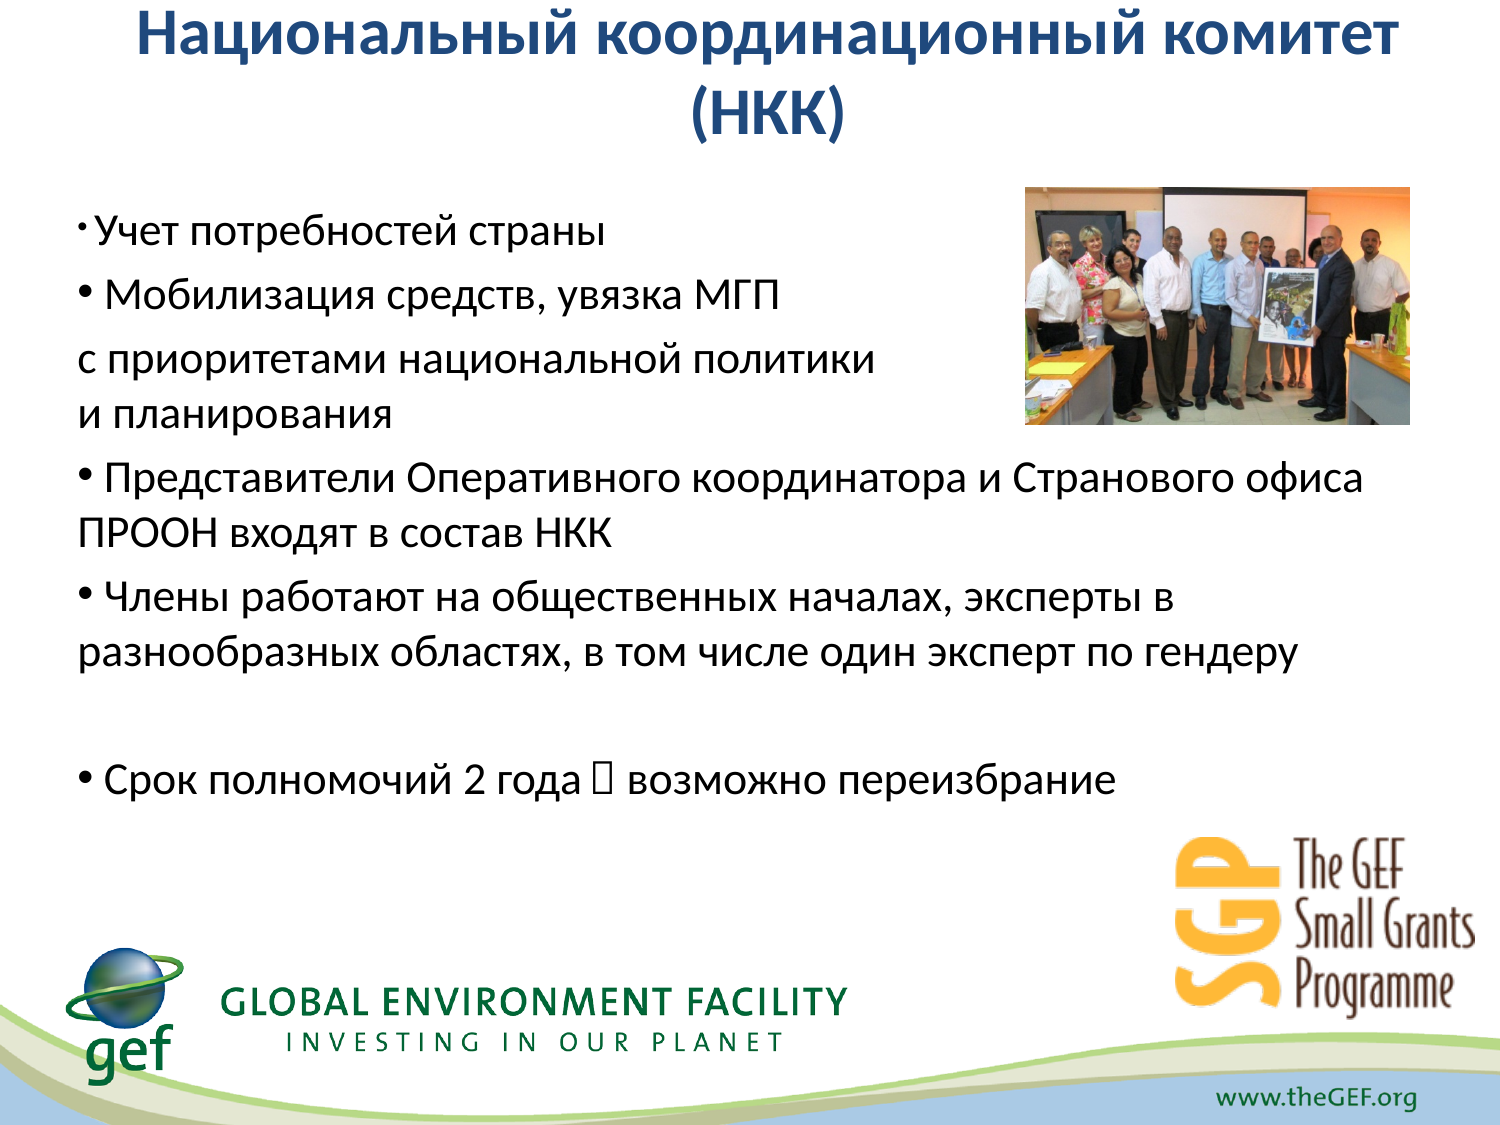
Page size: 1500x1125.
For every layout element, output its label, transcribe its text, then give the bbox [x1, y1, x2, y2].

title Национальный координационный комитет (НКК) [37, 37, 1500, 156]
picture [1024, 187, 1410, 426]
list Учет потребностей страны Мобилизация средств, увязка МГП с приоритетами национальной политики и планирования Представители Оперативного координатора и Странового офиса ПРООН входят в состав НКК Члены работают на общественных началах, эксперты в разнообразных областях, в том числе один эксперт по гендеру Срок полномочий 2 года  возможно переизбрание [62, 162, 1388, 938]
picture [0, 837, 1500, 1125]
